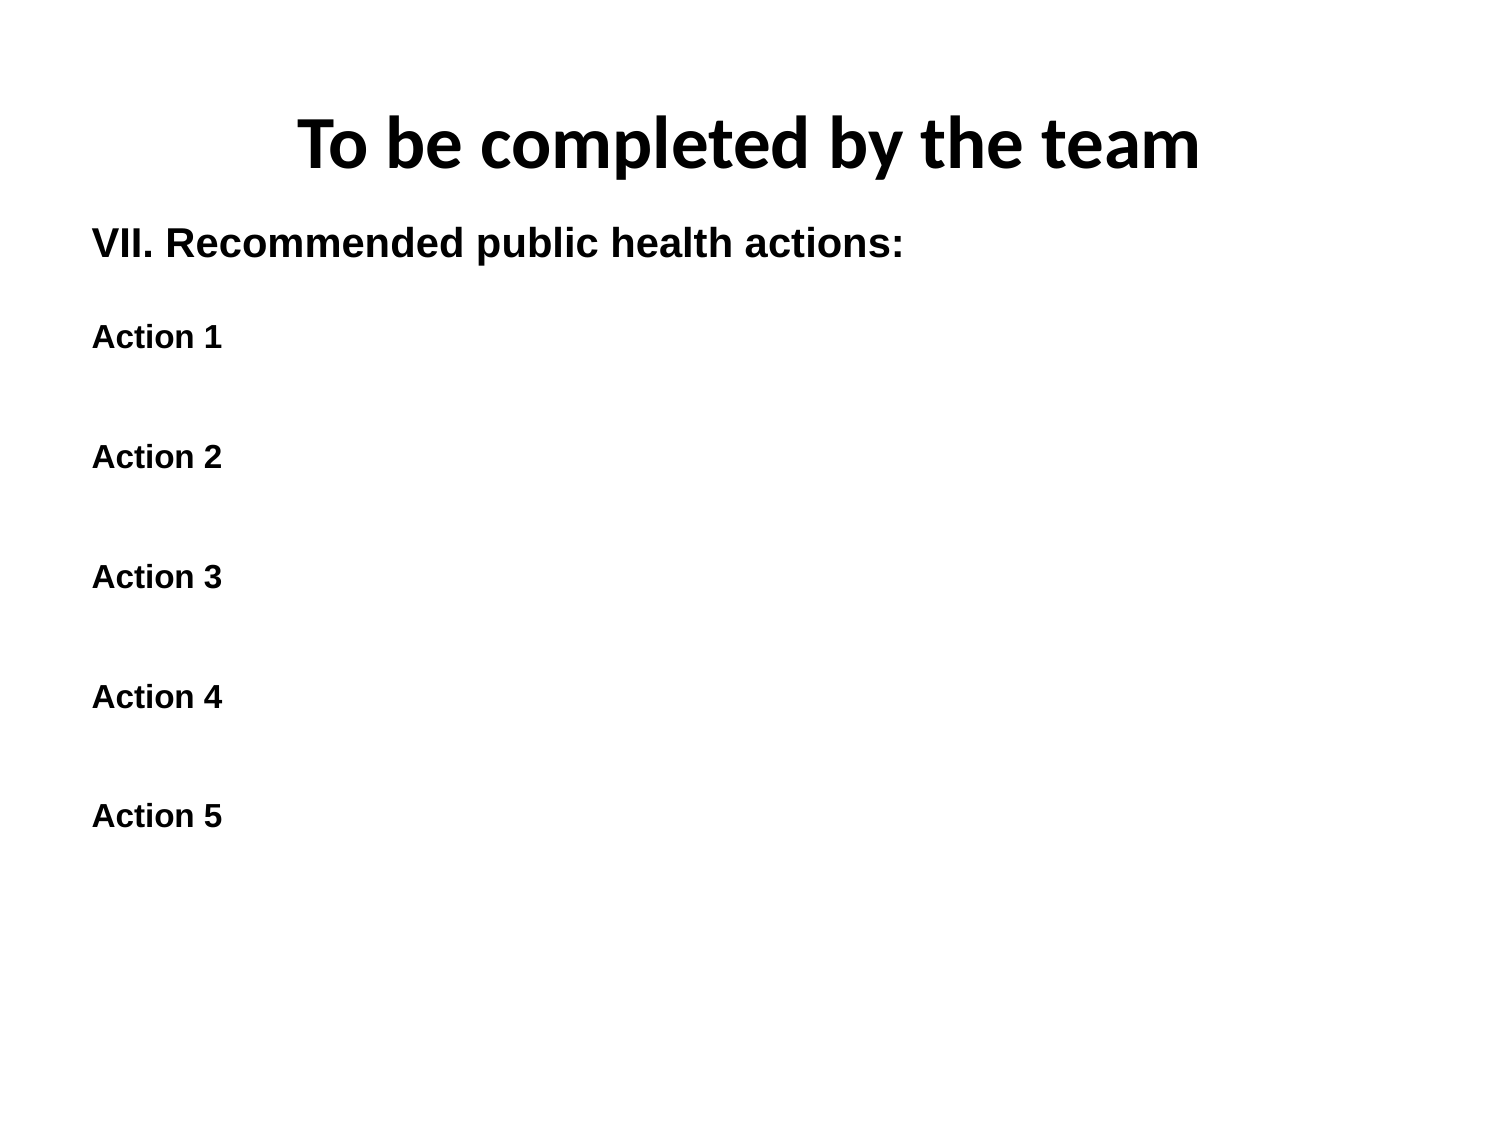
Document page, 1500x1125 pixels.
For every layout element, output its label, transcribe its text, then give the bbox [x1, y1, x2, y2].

text_box VII. Recommended public health actions: Action 1 Action 2 Action 3 Action 4 Action 5 [76, 208, 1427, 951]
title To be completed by the team [75, 45, 1425, 233]
